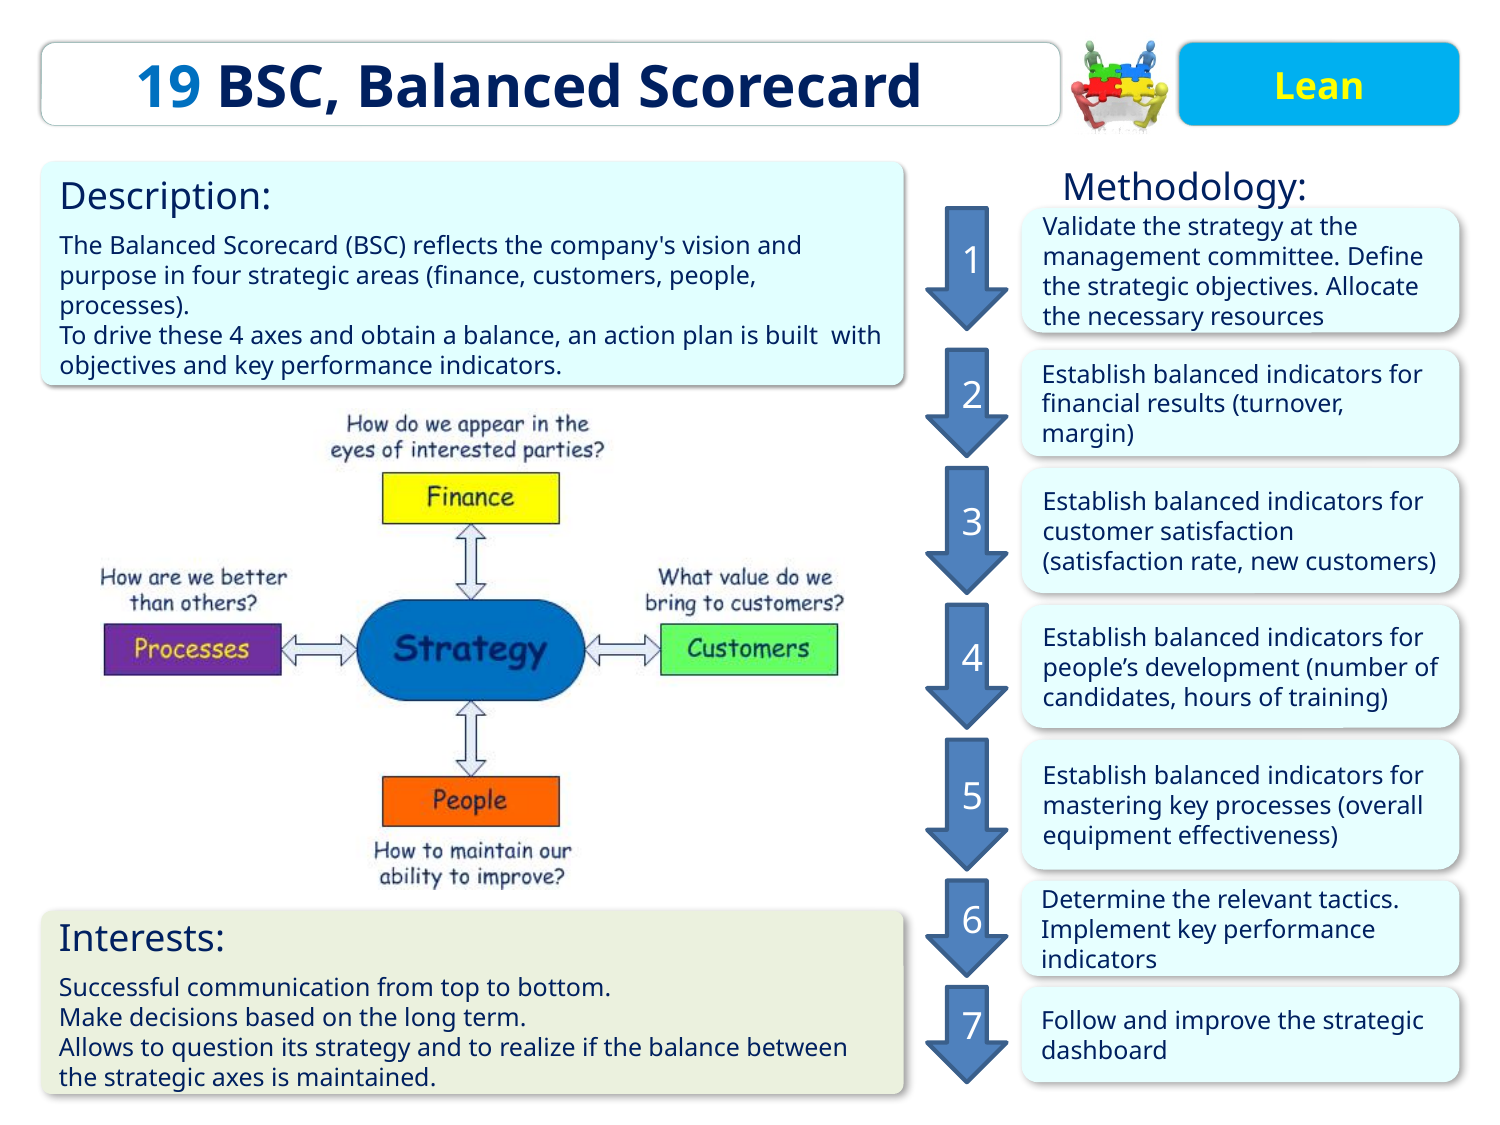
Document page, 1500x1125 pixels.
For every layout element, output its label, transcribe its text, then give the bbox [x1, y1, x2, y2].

text_box Description: The Balanced Scorecard (BSC) reflects the company's vision and purpose in four strategic areas (finance, customers, people, processes). To drive these 4 axes and obtain a balance, an action plan is built with objectives and key performance indicators. [39, 159, 906, 388]
text_box Validate the strategy at the management committee. Define the strategic objectives. Allocate the necessary resources [1019, 206, 1462, 335]
text_box Determine the relevant tactics. Implement key performance indicators [1019, 878, 1462, 978]
text_box 7 [925, 984, 1009, 1085]
picture [100, 408, 845, 891]
text_box 2 [925, 347, 1009, 459]
text_box Establish balanced indicators for customer satisfaction (satisfaction rate, new customers) [1019, 465, 1462, 596]
picture [1063, 30, 1175, 143]
text_box Establish balanced indicators for people’s development (number of candidates, hours of training) [1019, 602, 1462, 730]
text_box 19 BSC, Balanced Scorecard [39, 40, 1058, 128]
text_box 4 [925, 602, 1009, 730]
text_box Lean [1181, 40, 1462, 128]
text_box 5 [925, 737, 1009, 872]
text_box Methodology: [1044, 153, 1460, 217]
text_box Establish balanced indicators for mastering key processes (overall equipment effectiveness) [1019, 737, 1462, 872]
text_box 6 [925, 878, 1009, 978]
text_box Establish balanced indicators for financial results (turnover, margin) [1019, 347, 1462, 459]
text_box Follow and improve the strategic dashboard [1019, 984, 1462, 1085]
text_box Interests: Successful communication from top to bottom. Make decisions based on the long term. Allows to question its strategy and to realize if the balance between the strategic axes is maintained. [39, 908, 906, 1097]
text_box 3 [925, 465, 1009, 596]
text_box 1 [925, 206, 1009, 332]
